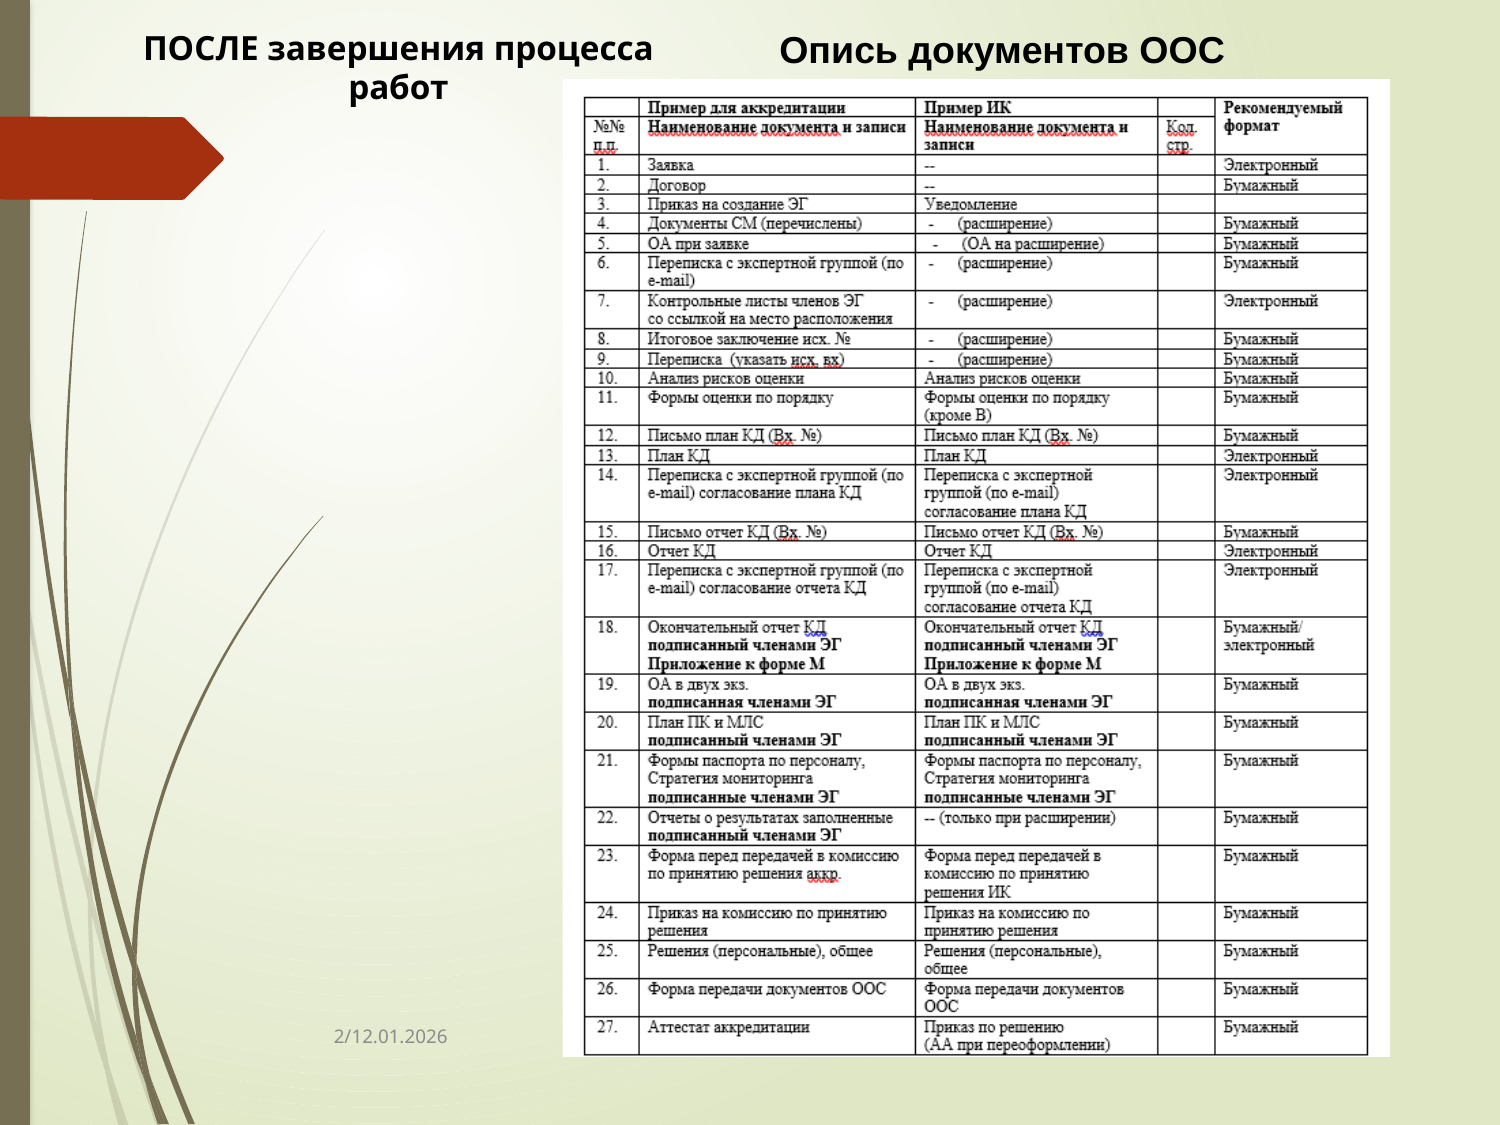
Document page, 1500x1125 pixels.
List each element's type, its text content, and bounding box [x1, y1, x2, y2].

footer 2/12.01.2026 [318, 1006, 1257, 1067]
text_box Опись документов ООС [764, 18, 1241, 79]
text_box ПОСЛЕ завершения процесса работ [86, 19, 711, 154]
picture [562, 79, 1391, 1057]
